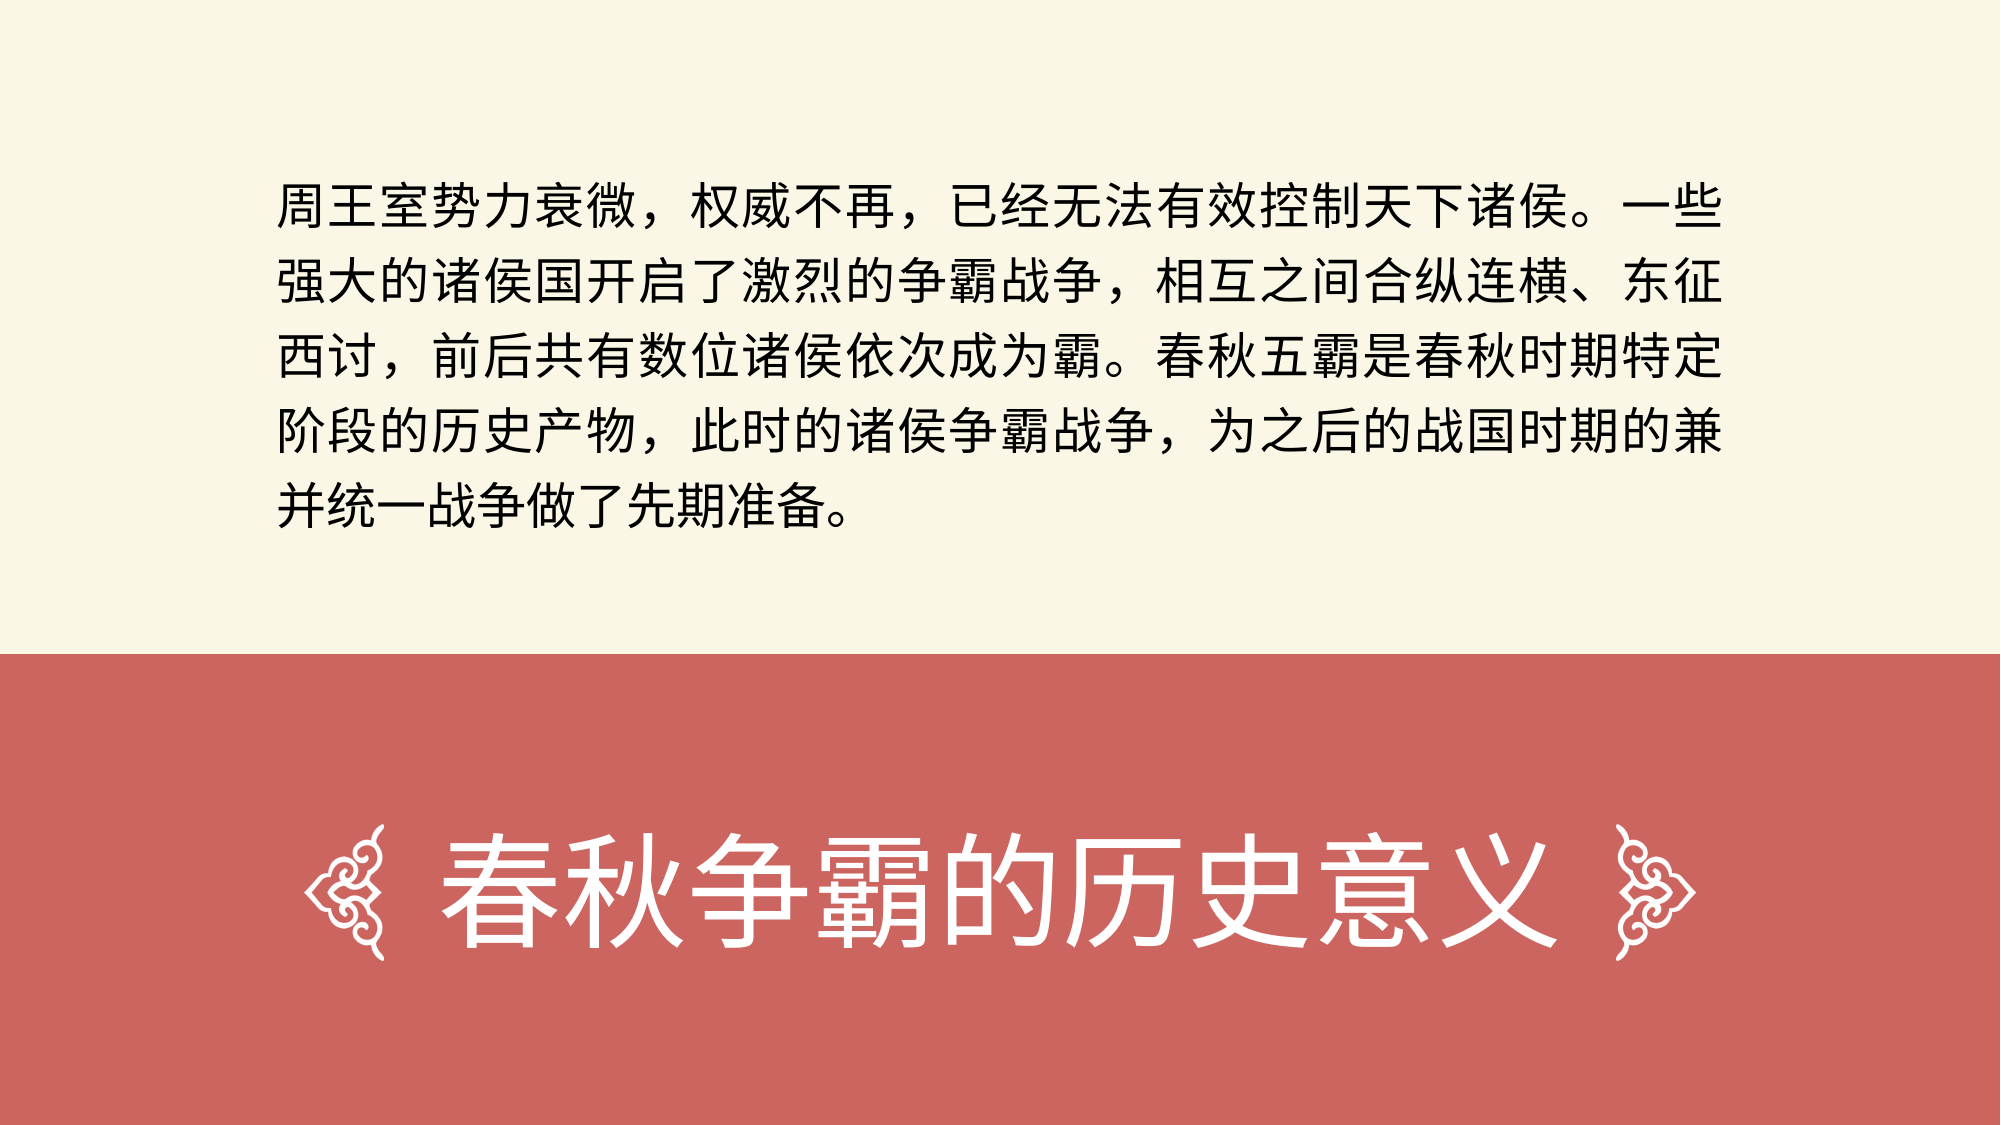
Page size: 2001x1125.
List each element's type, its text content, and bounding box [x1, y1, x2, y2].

text_box 周王室势力衰微，权威不再，已经无法有效控制天下诸侯。一些强大的诸侯国开启了激烈的争霸战争，相互之间合纵连横、东征西讨，前后共有数位诸侯依次成为霸。春秋五霸是春秋时期特定阶段的历史产物，此时的诸侯争霸战争，为之后的战国时期的兼并统一战争做了先期准备。 [261, 151, 1739, 542]
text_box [304, 806, 1696, 973]
text_box [0, 653, 2000, 1125]
